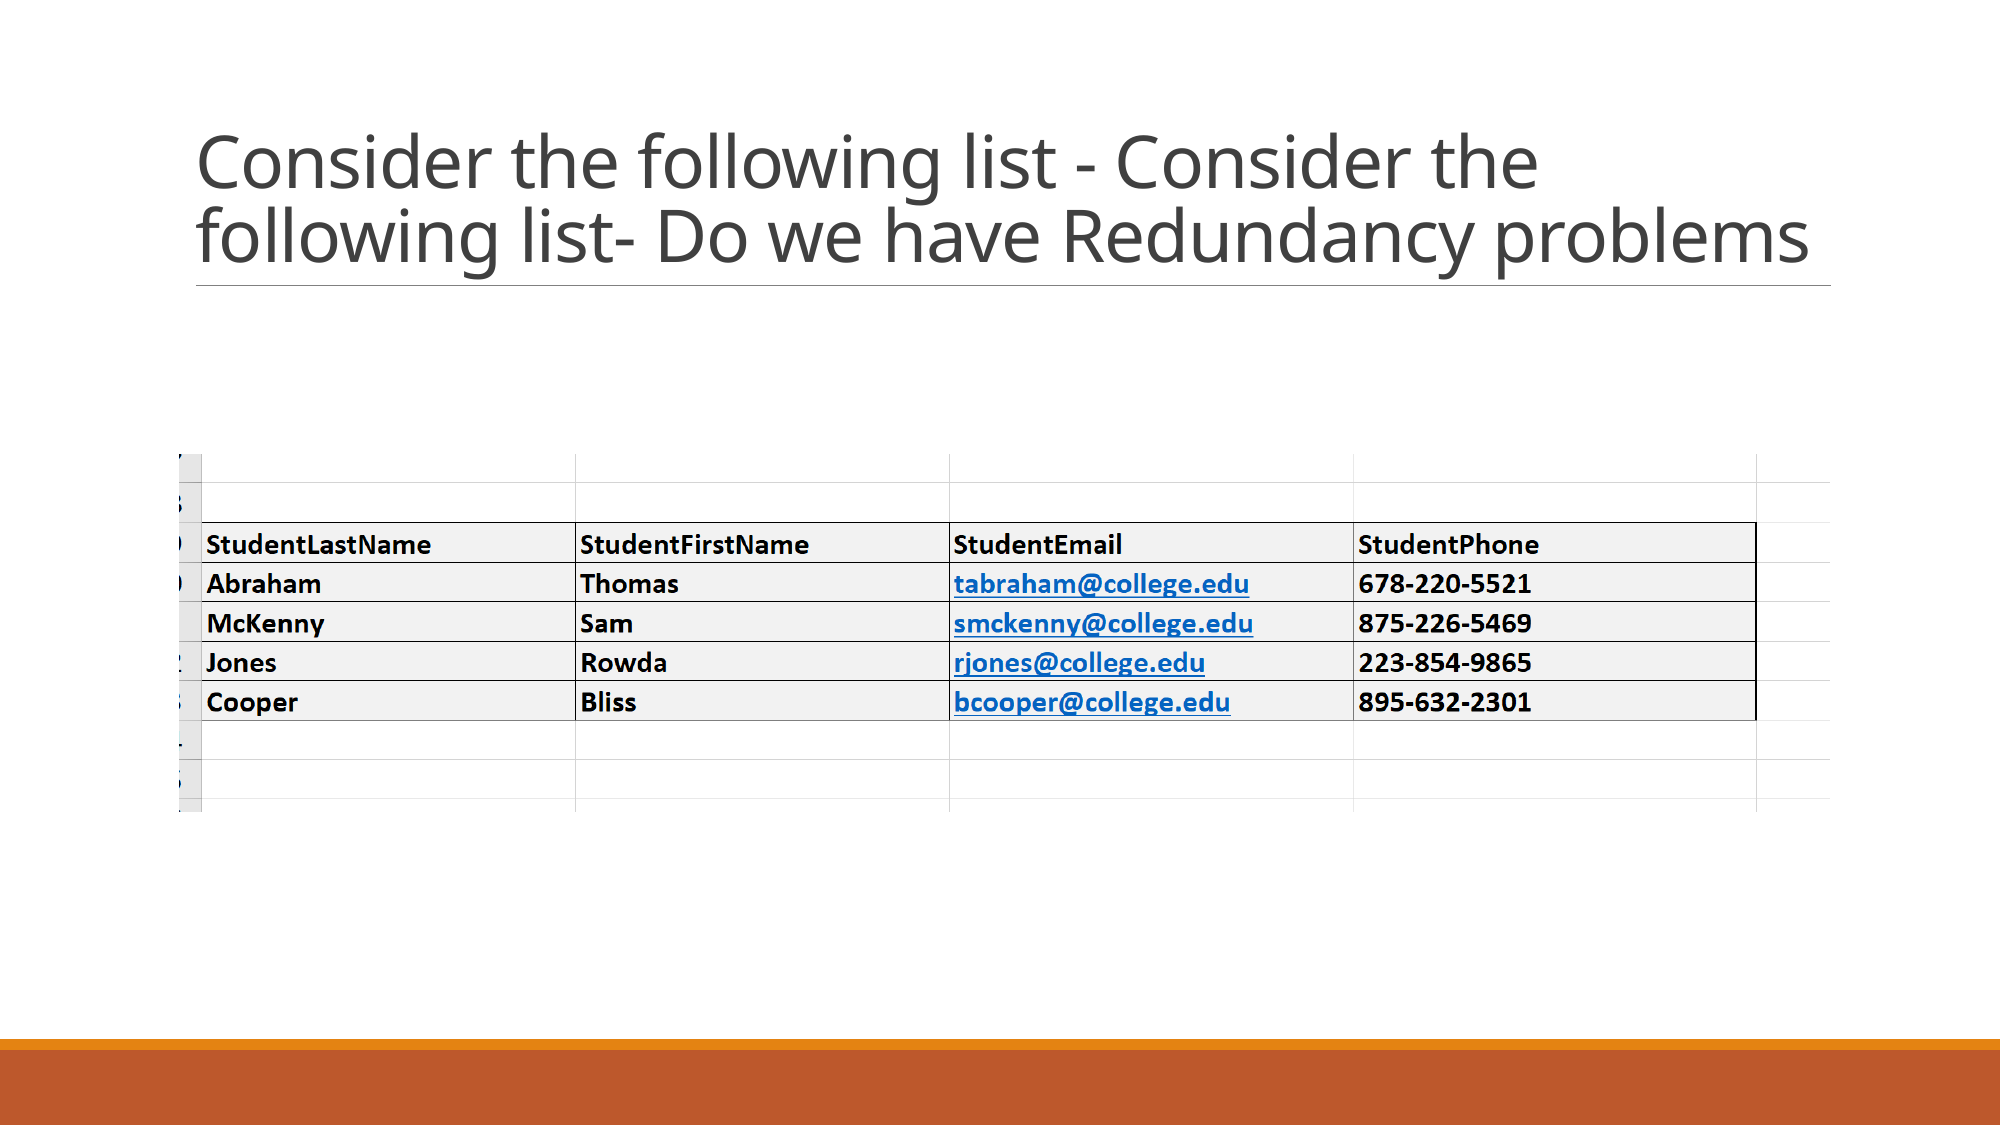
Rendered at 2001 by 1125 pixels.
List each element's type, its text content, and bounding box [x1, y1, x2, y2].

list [179, 453, 1831, 812]
title Consider the following list - Consider the following list- Do we have Redundancy problems [180, 47, 1830, 285]
